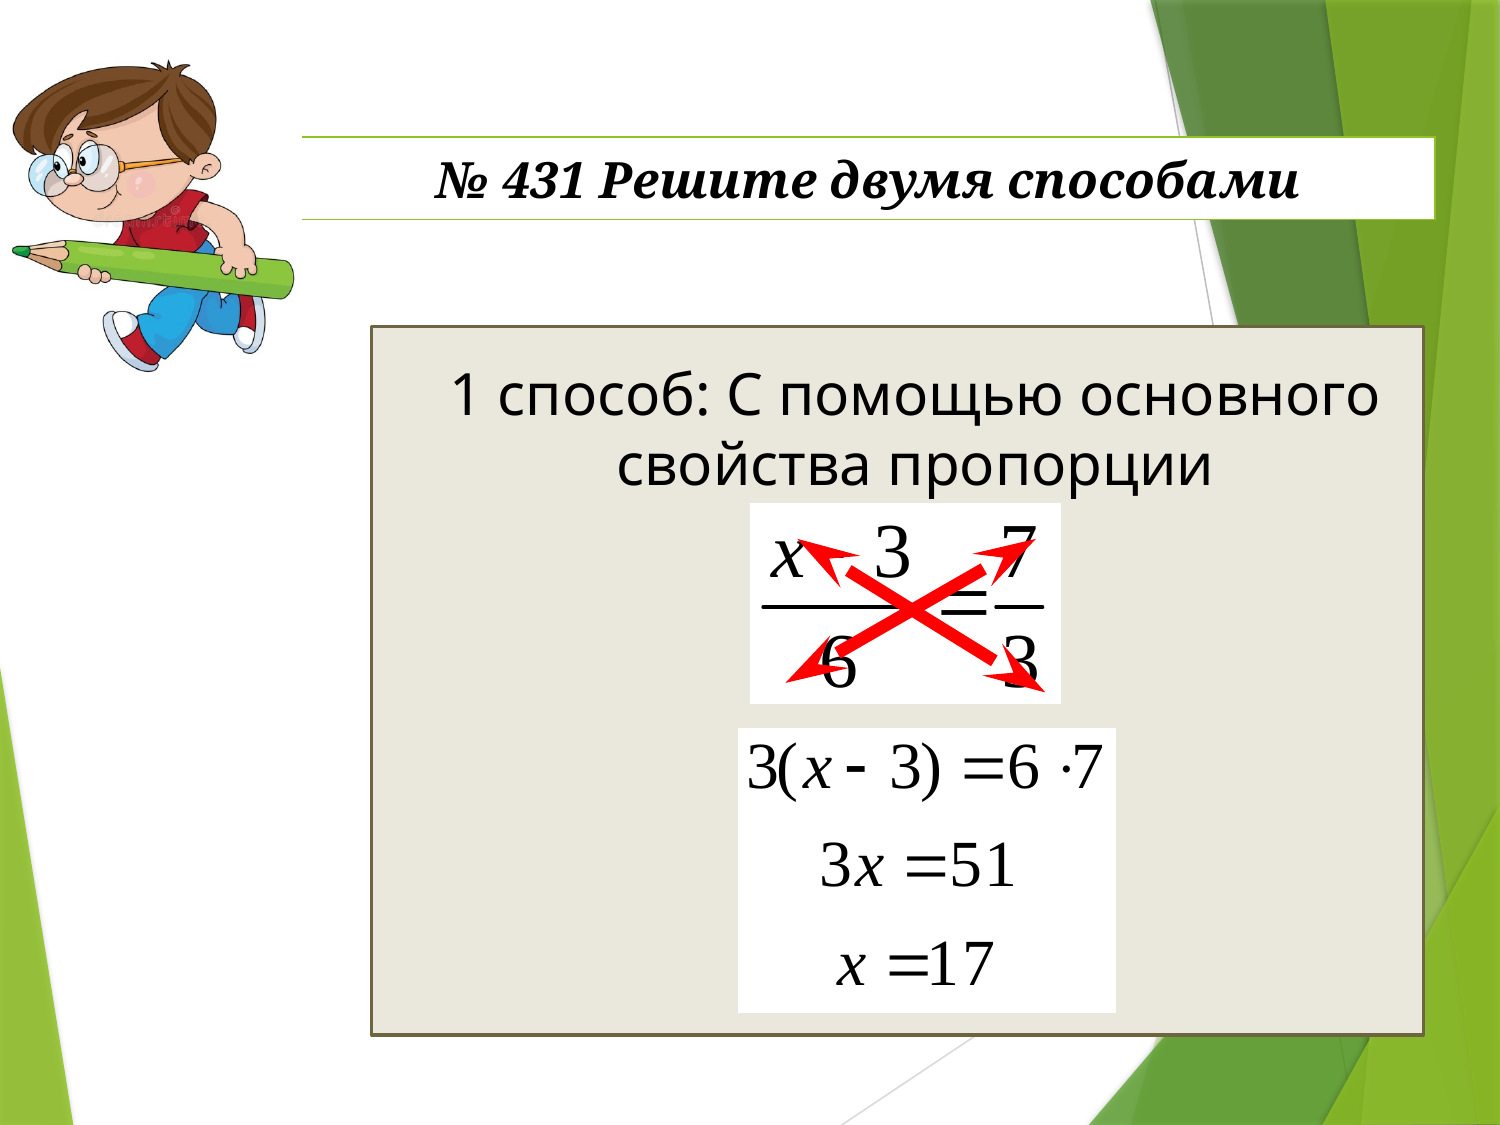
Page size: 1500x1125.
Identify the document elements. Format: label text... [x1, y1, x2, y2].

text_box 1 способ: С помощью основного свойства пропорции [430, 349, 1400, 505]
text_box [737, 727, 1117, 1014]
text_box [370, 325, 1425, 1037]
text_box № 431 Решите двумя способами [306, 137, 1435, 220]
picture [0, 48, 302, 383]
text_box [749, 502, 1062, 705]
